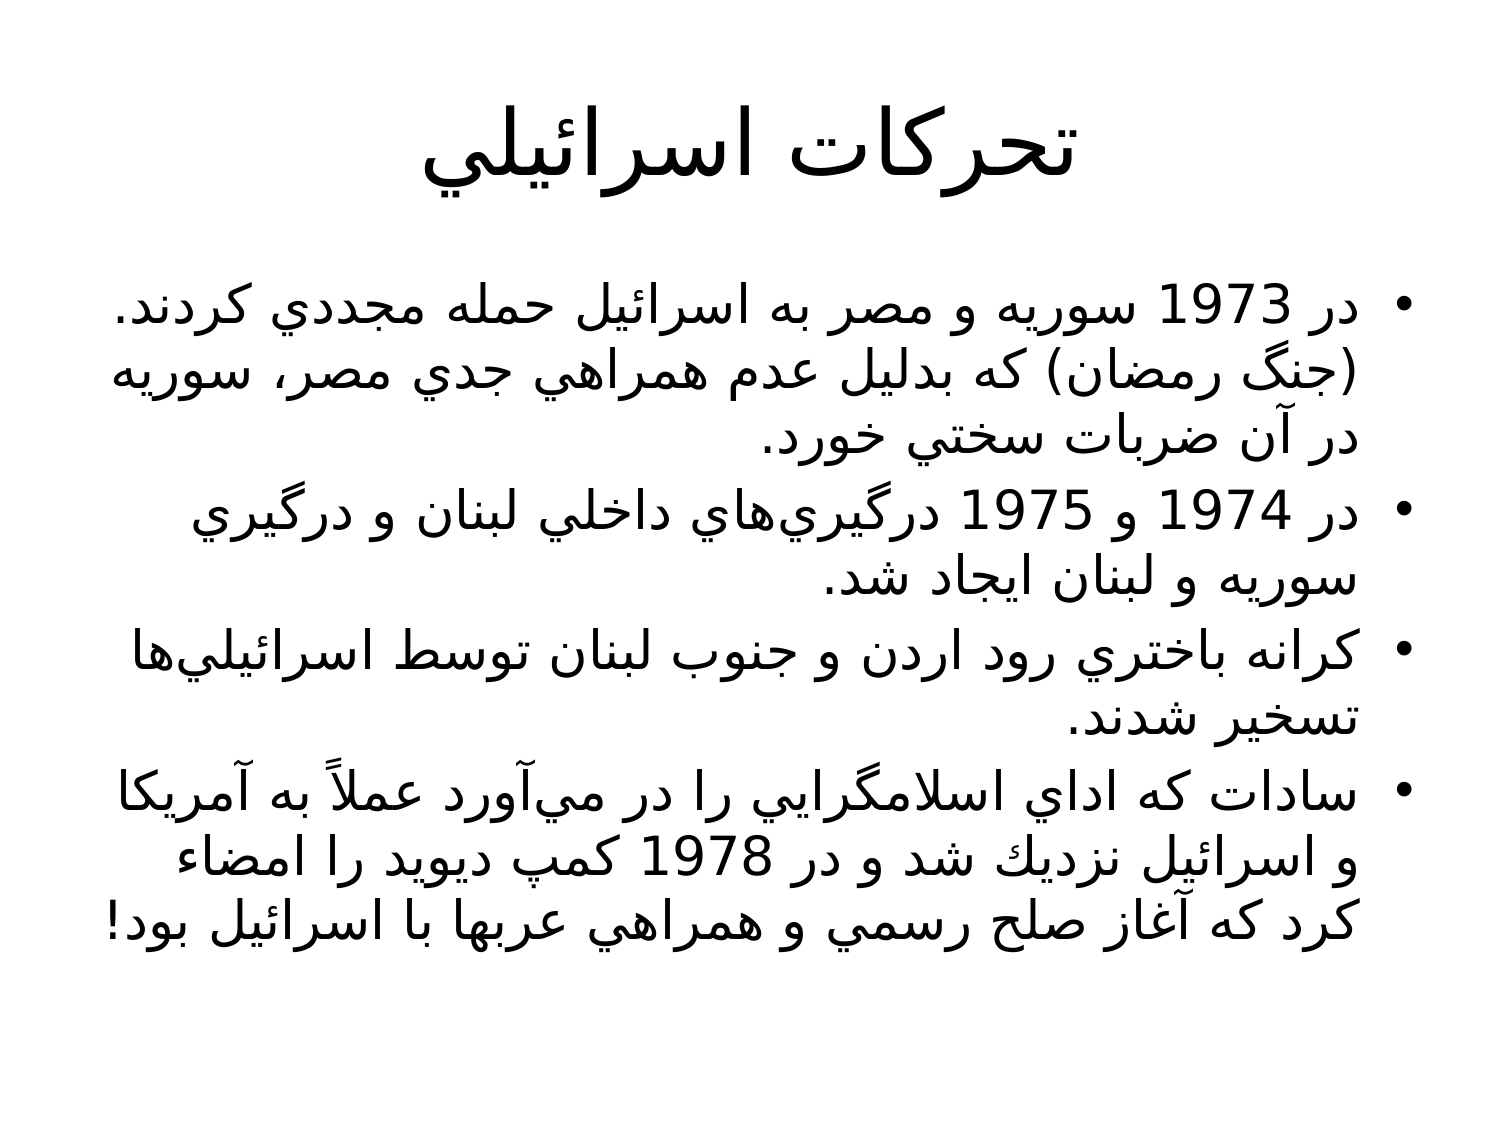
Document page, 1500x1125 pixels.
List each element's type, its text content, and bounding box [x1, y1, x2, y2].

list در 1973 سوريه و مصر به اسرائيل حمله مجددي كردند. (جنگ رمضان) كه بدليل عدم همراهي جدي مصر، سوريه در آن ضربات سختي خورد. در 1974 و 1975 درگيري‌هاي داخلي لبنان و درگيري سوريه و لبنان ايجاد شد. كرانه باختري رود اردن و جنوب لبنان توسط اسرائيلي‌ها تسخير شدند. سادات كه اداي اسلامگرايي را در مي‌آورد عملاً به آمريكا و اسرائيل نزديك شد و در 1978 كمپ ديويد را امضاء كرد كه آغاز صلح رسمي و همراهي عربها با اسرائيل بود! [75, 262, 1425, 1005]
title تحركات اسرائيلي [75, 45, 1425, 233]
